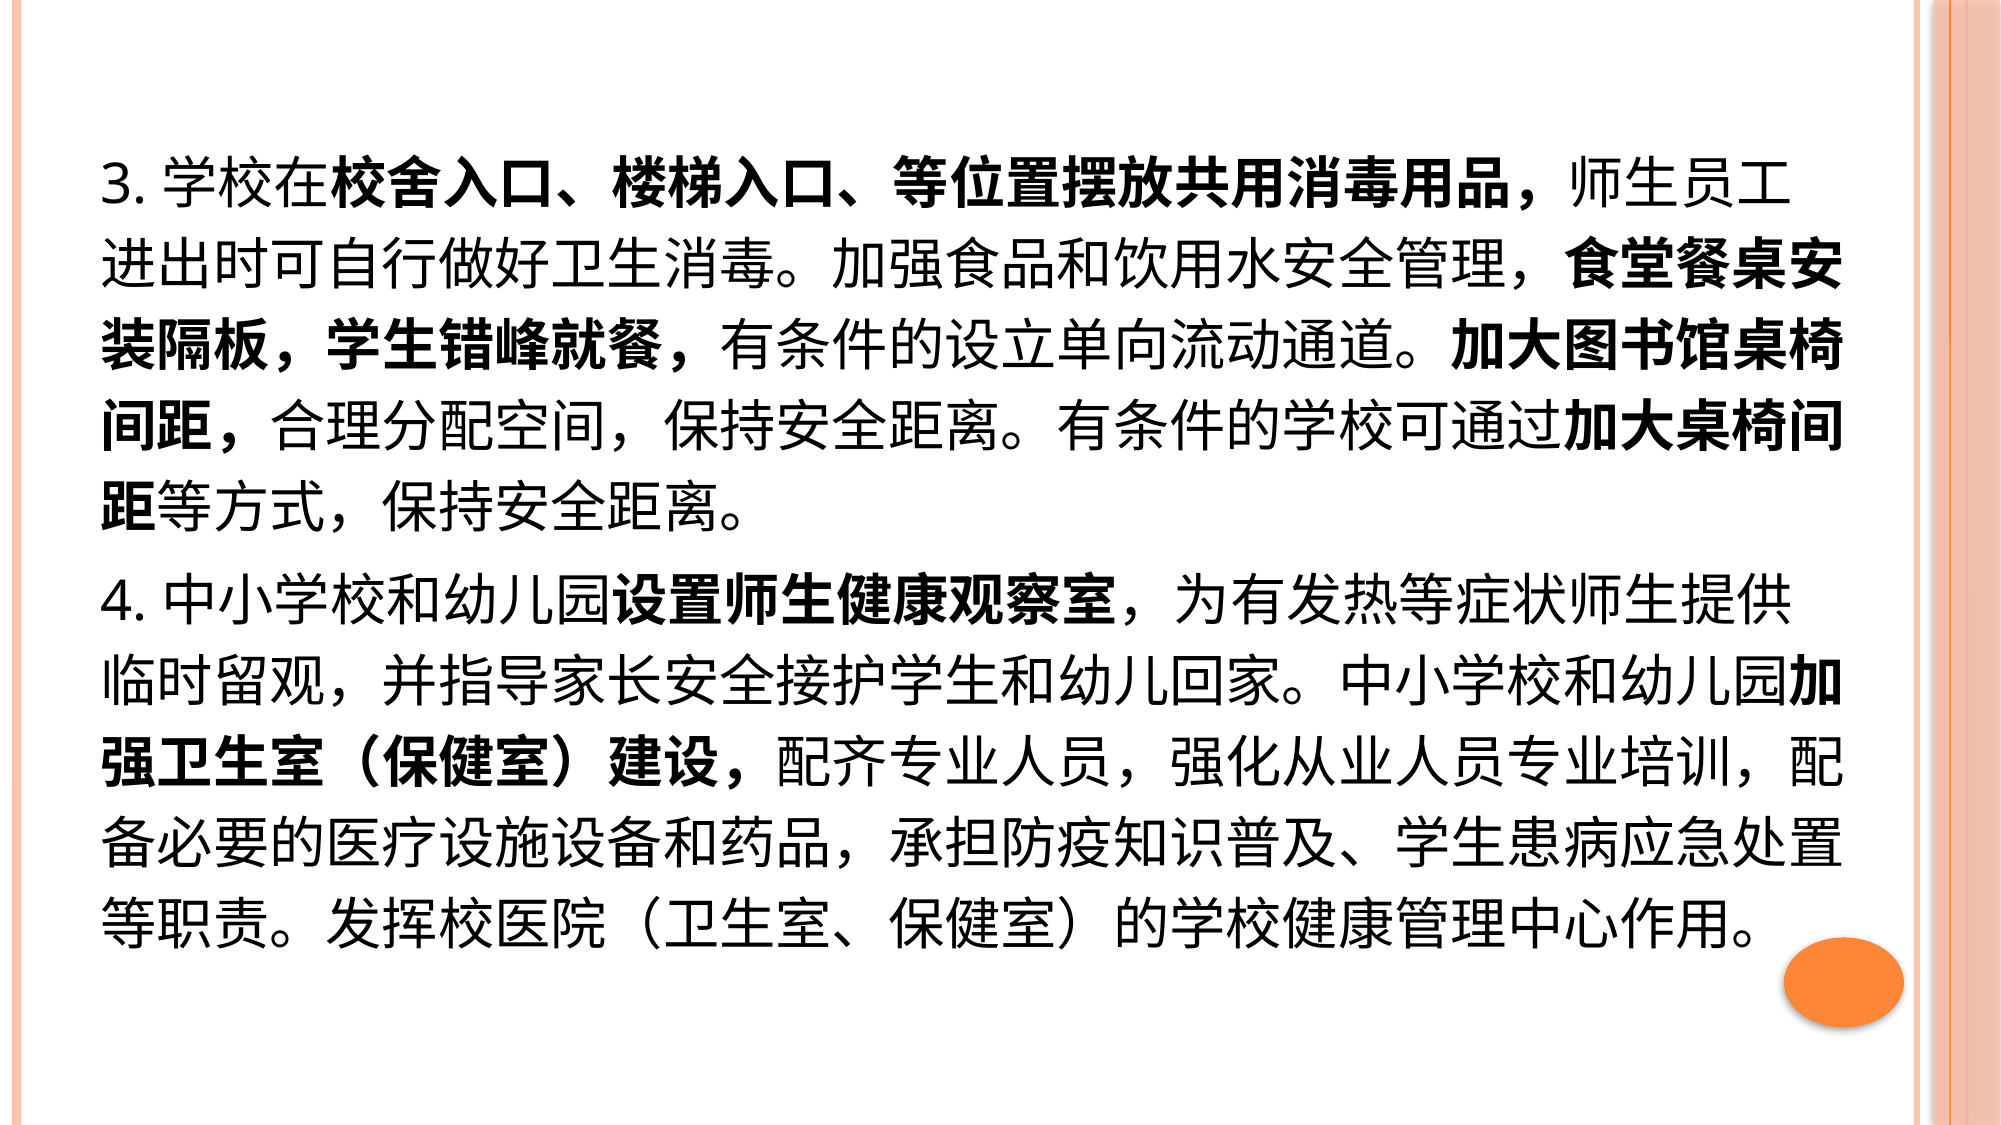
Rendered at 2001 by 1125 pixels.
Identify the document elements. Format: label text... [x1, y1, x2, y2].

list 3.学校在校舍入口、楼梯入口、等位置摆放共用消毒用品，师生员工进出时可自行做好卫生消毒。加强食品和饮用水安全管理，食堂餐桌安装隔板，学生错峰就餐，有条件的设立单向流动通道。加大图书馆桌椅间距，合理分配空间，保持安全距离。有条件的学校可通过加大桌椅间距等方式，保持安全距离。 4.中小学校和幼儿园设置师生健康观察室，为有发热等症状师生提供临时留观，并指导家长安全接护学生和幼儿回家。中小学校和幼儿园加强卫生室（保健室）建设，配齐专业人员，强化从业人员专业培训，配备必要的医疗设施设备和药品，承担防疫知识普及、学生患病应急处置等职责。发挥校医院（卫生室、保健室）的学校健康管理中心作用。 [85, 46, 1863, 1069]
